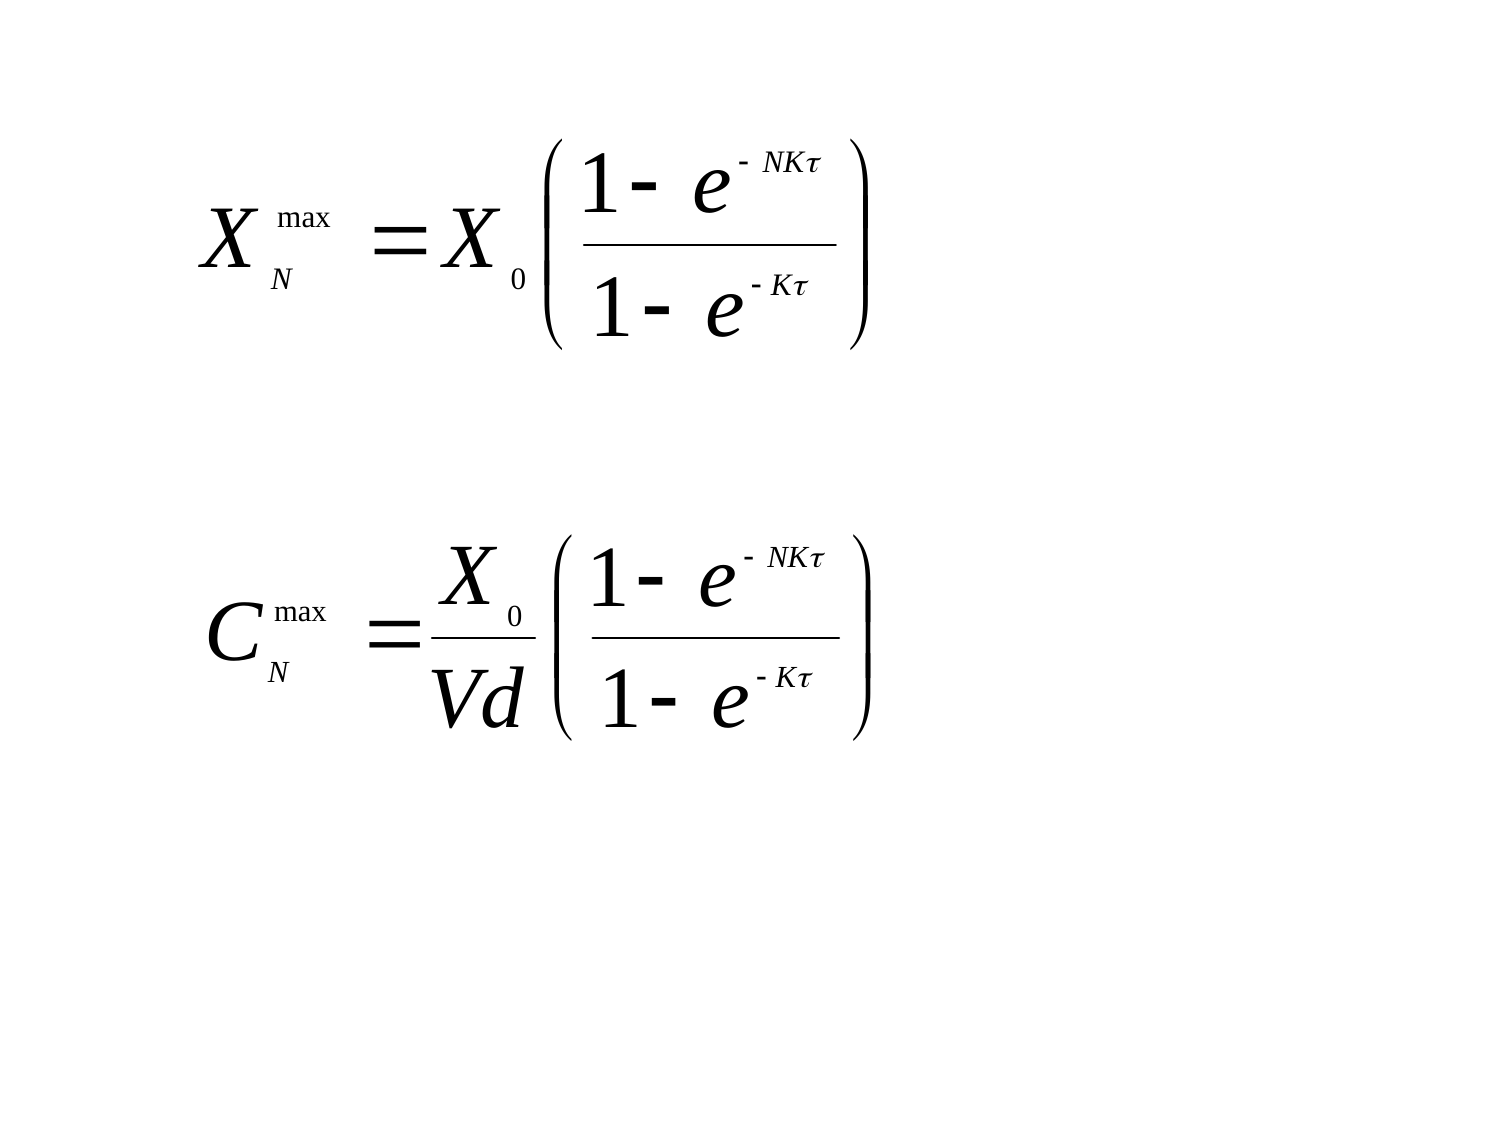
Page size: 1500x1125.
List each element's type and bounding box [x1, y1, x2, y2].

text_box [187, 128, 888, 362]
text_box [199, 524, 890, 753]
